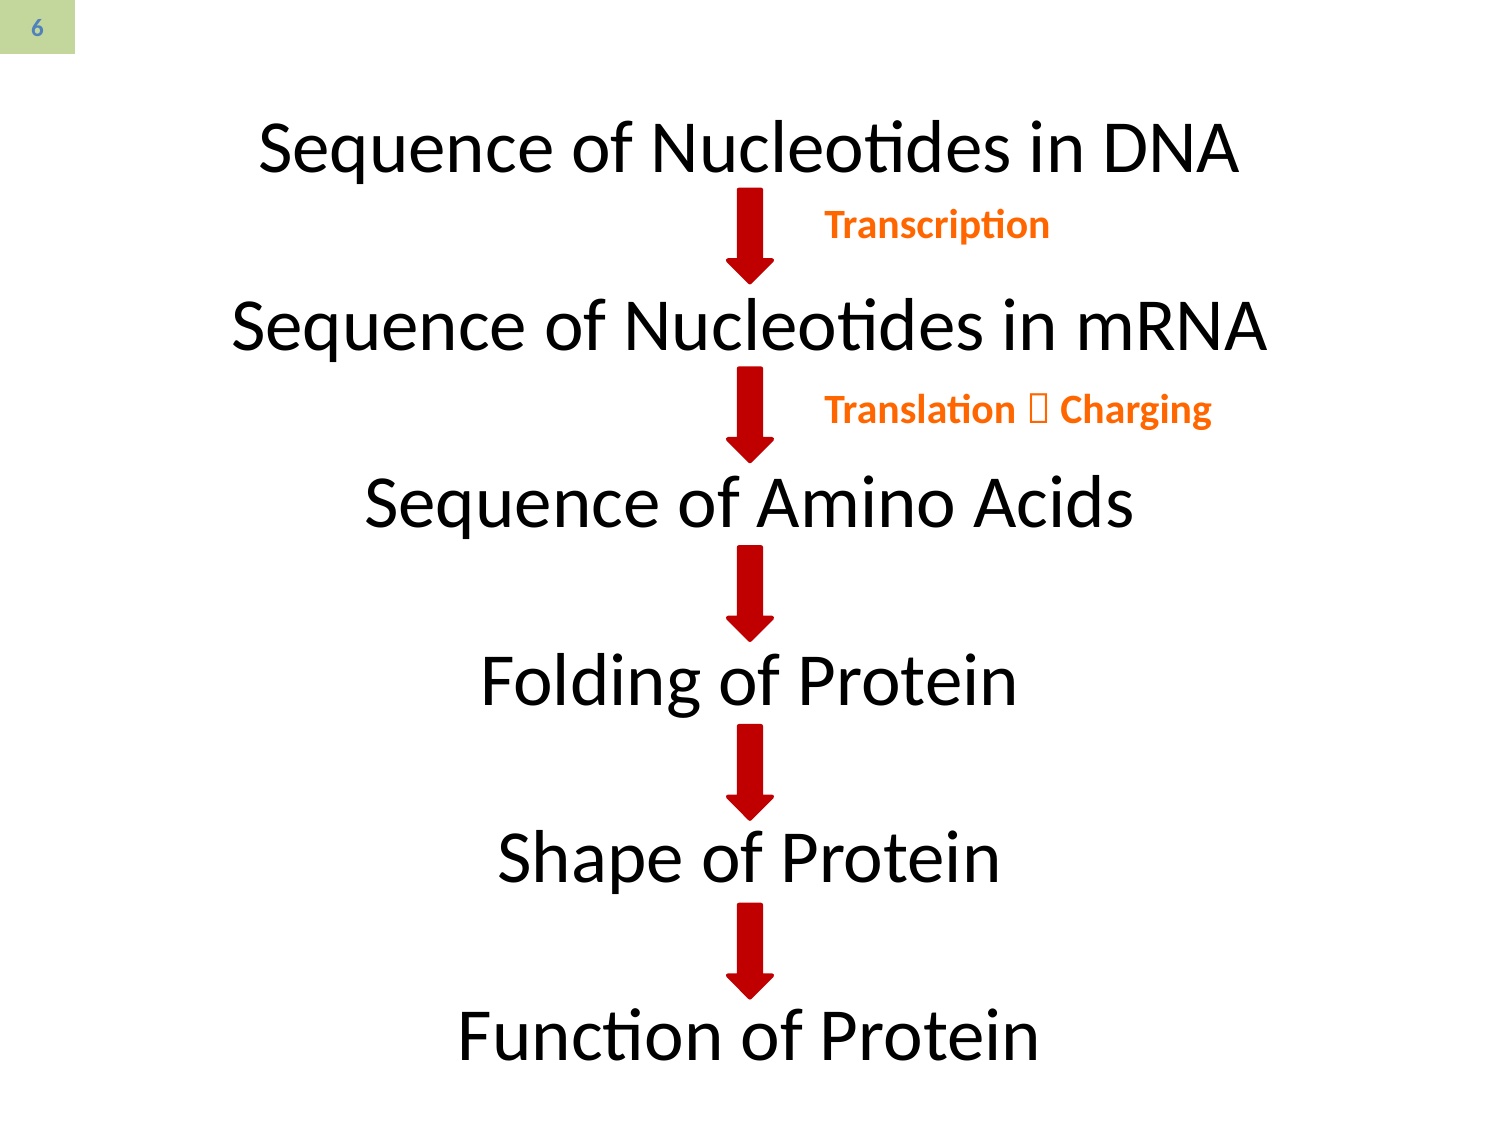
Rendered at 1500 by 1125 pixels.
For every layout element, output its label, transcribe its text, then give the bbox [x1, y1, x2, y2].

text_box Sequence of Nucleotides in DNA Sequence of Nucleotides in mRNA Sequence of Amino Acids Folding of Protein Shape of Protein Function of Protein [166, 90, 1334, 1083]
text_box [725, 723, 774, 821]
text_box [725, 902, 774, 1000]
text_box Transcription [809, 189, 1073, 255]
text_box [725, 187, 774, 285]
text_box [725, 545, 774, 643]
text_box Translation  Charging [809, 374, 1334, 439]
text_box [725, 366, 774, 464]
